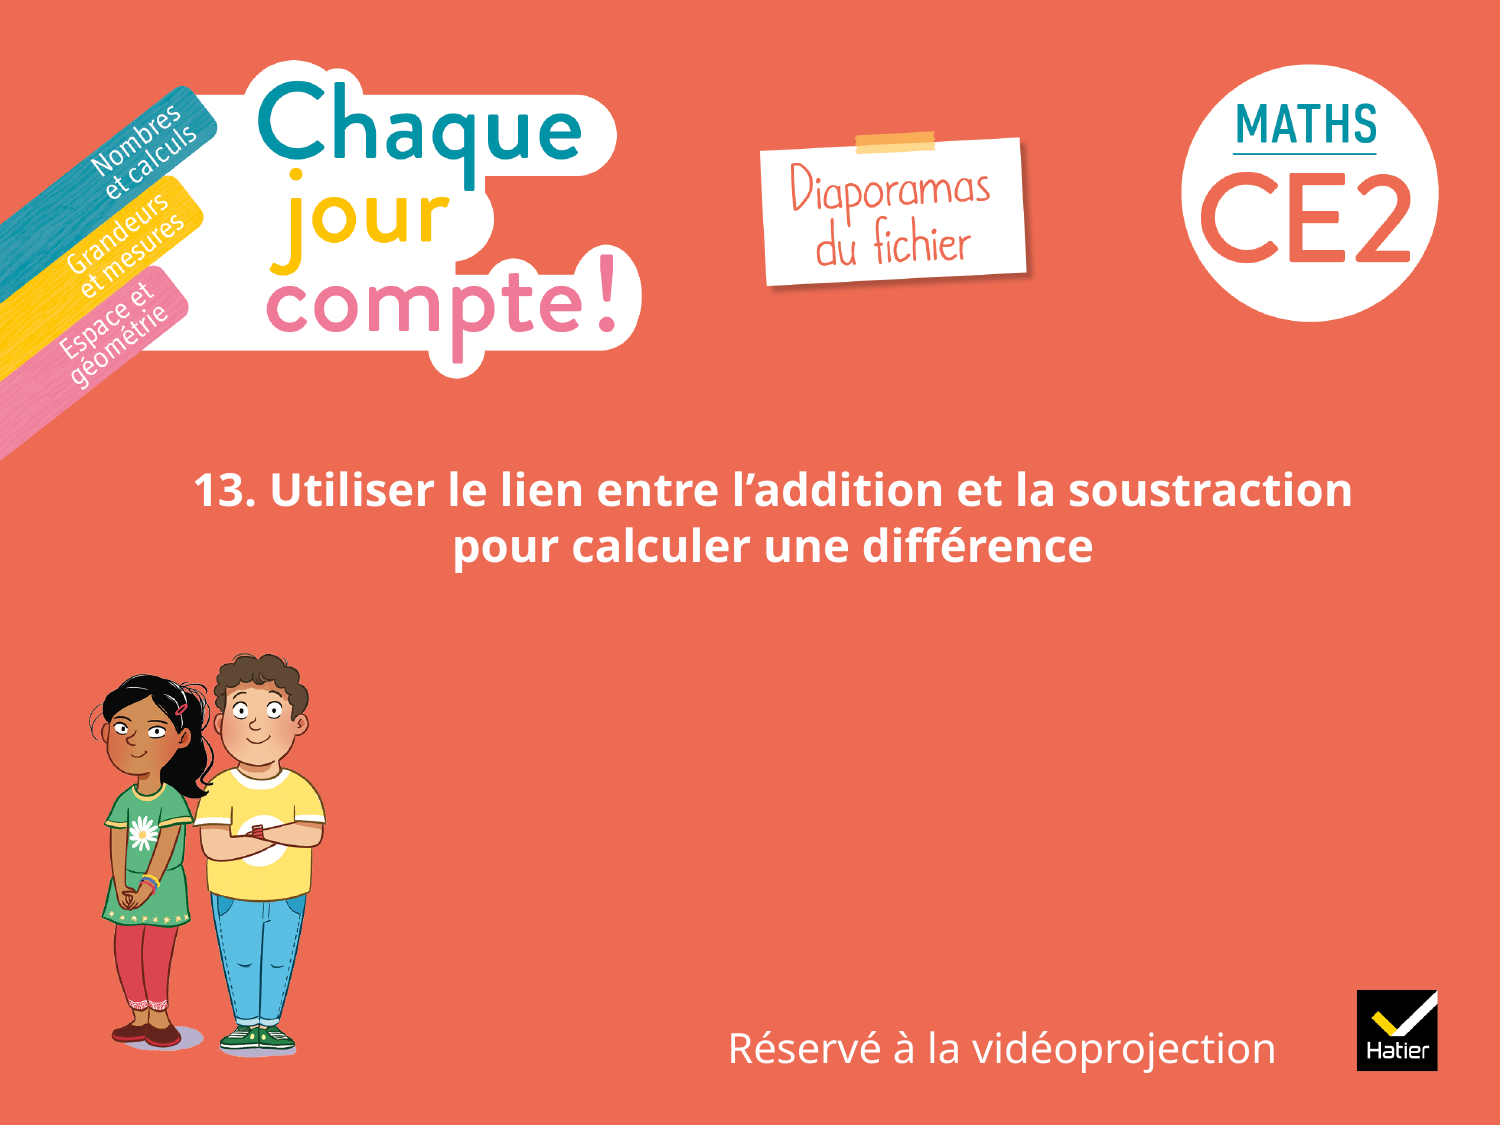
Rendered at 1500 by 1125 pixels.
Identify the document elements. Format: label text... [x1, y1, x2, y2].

picture [0, 0, 1500, 1125]
title 13. Utiliser le lien entre l’addition et la soustraction pour calculer une différence [135, 454, 1411, 582]
